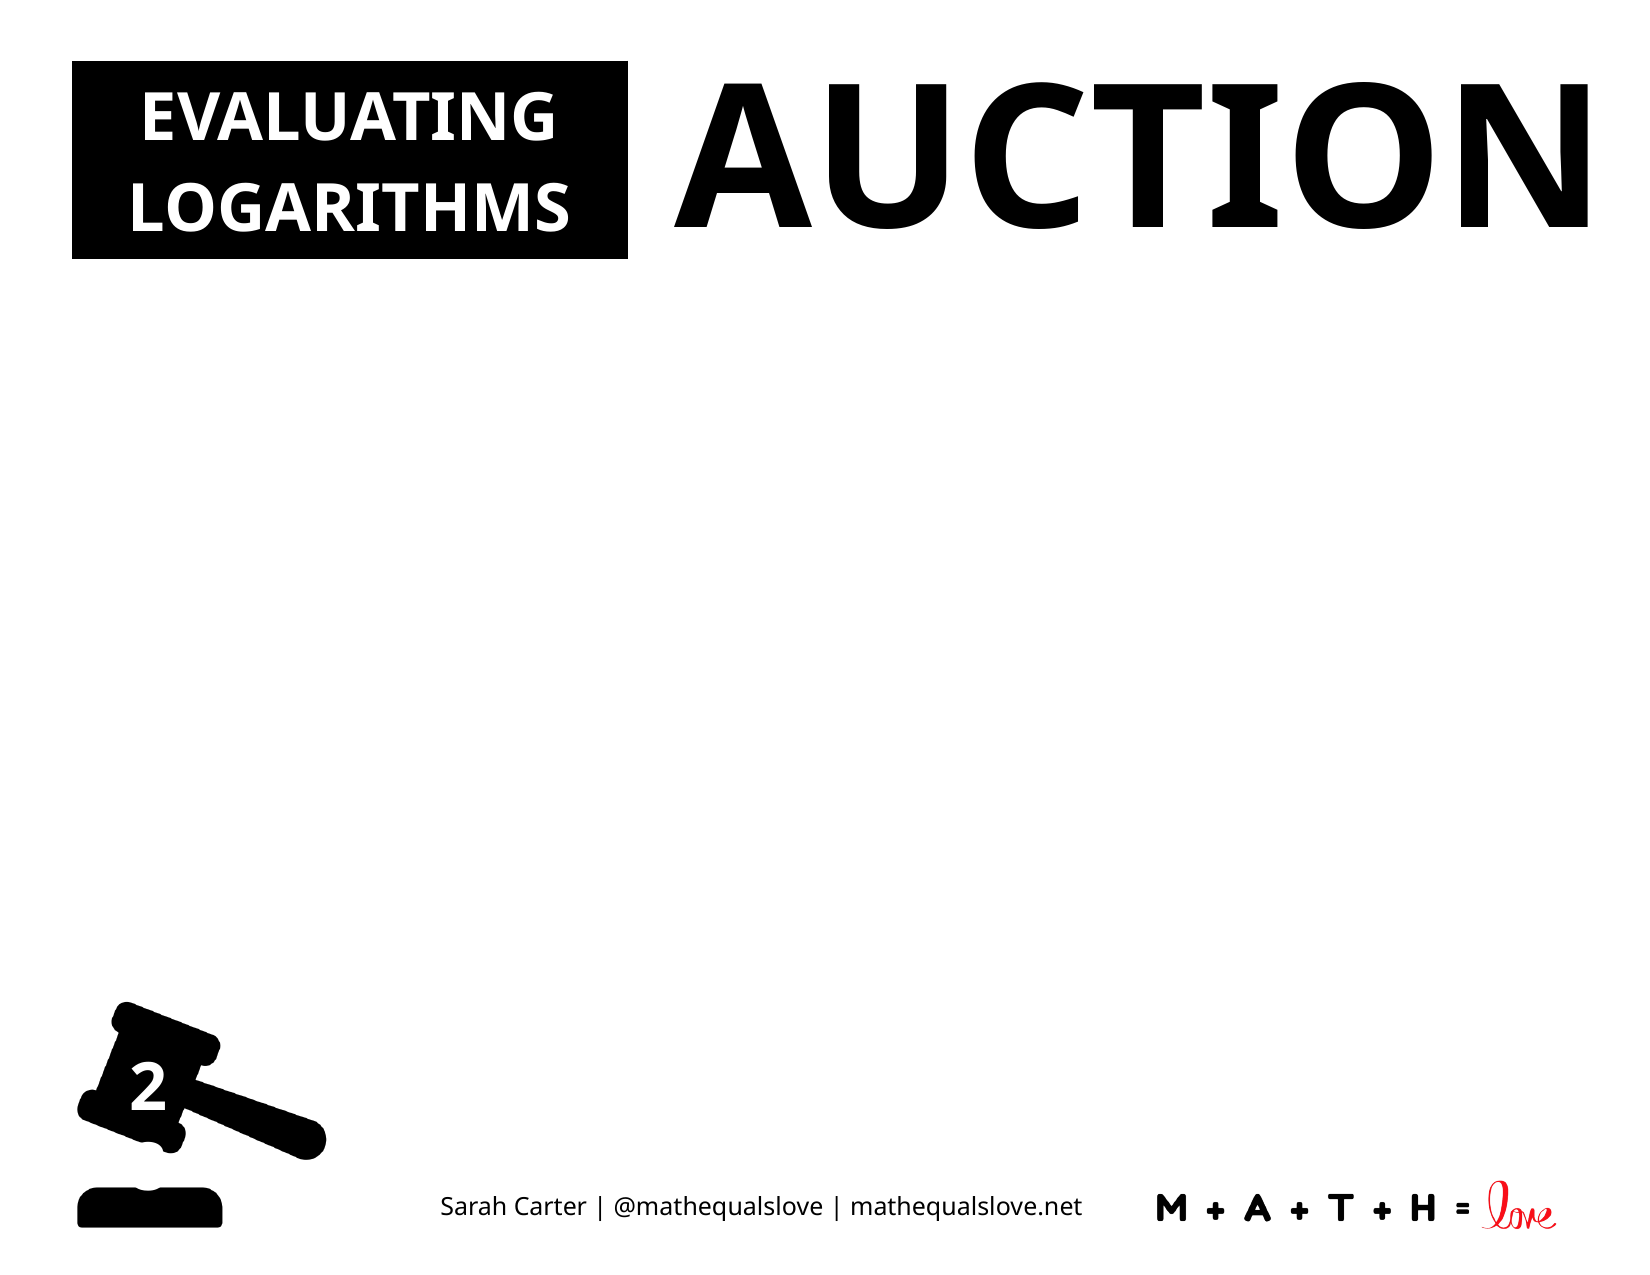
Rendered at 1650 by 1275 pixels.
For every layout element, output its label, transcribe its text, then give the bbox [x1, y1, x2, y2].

picture [1147, 1177, 1563, 1236]
picture [72, 998, 330, 1231]
text_box AUCTION [659, 20, 1636, 275]
text_box Sarah Carter | @mathequalslove | mathequalslove.net [330, 1183, 1147, 1228]
table_header EVALUATING LOGARITHMS [72, 62, 626, 257]
